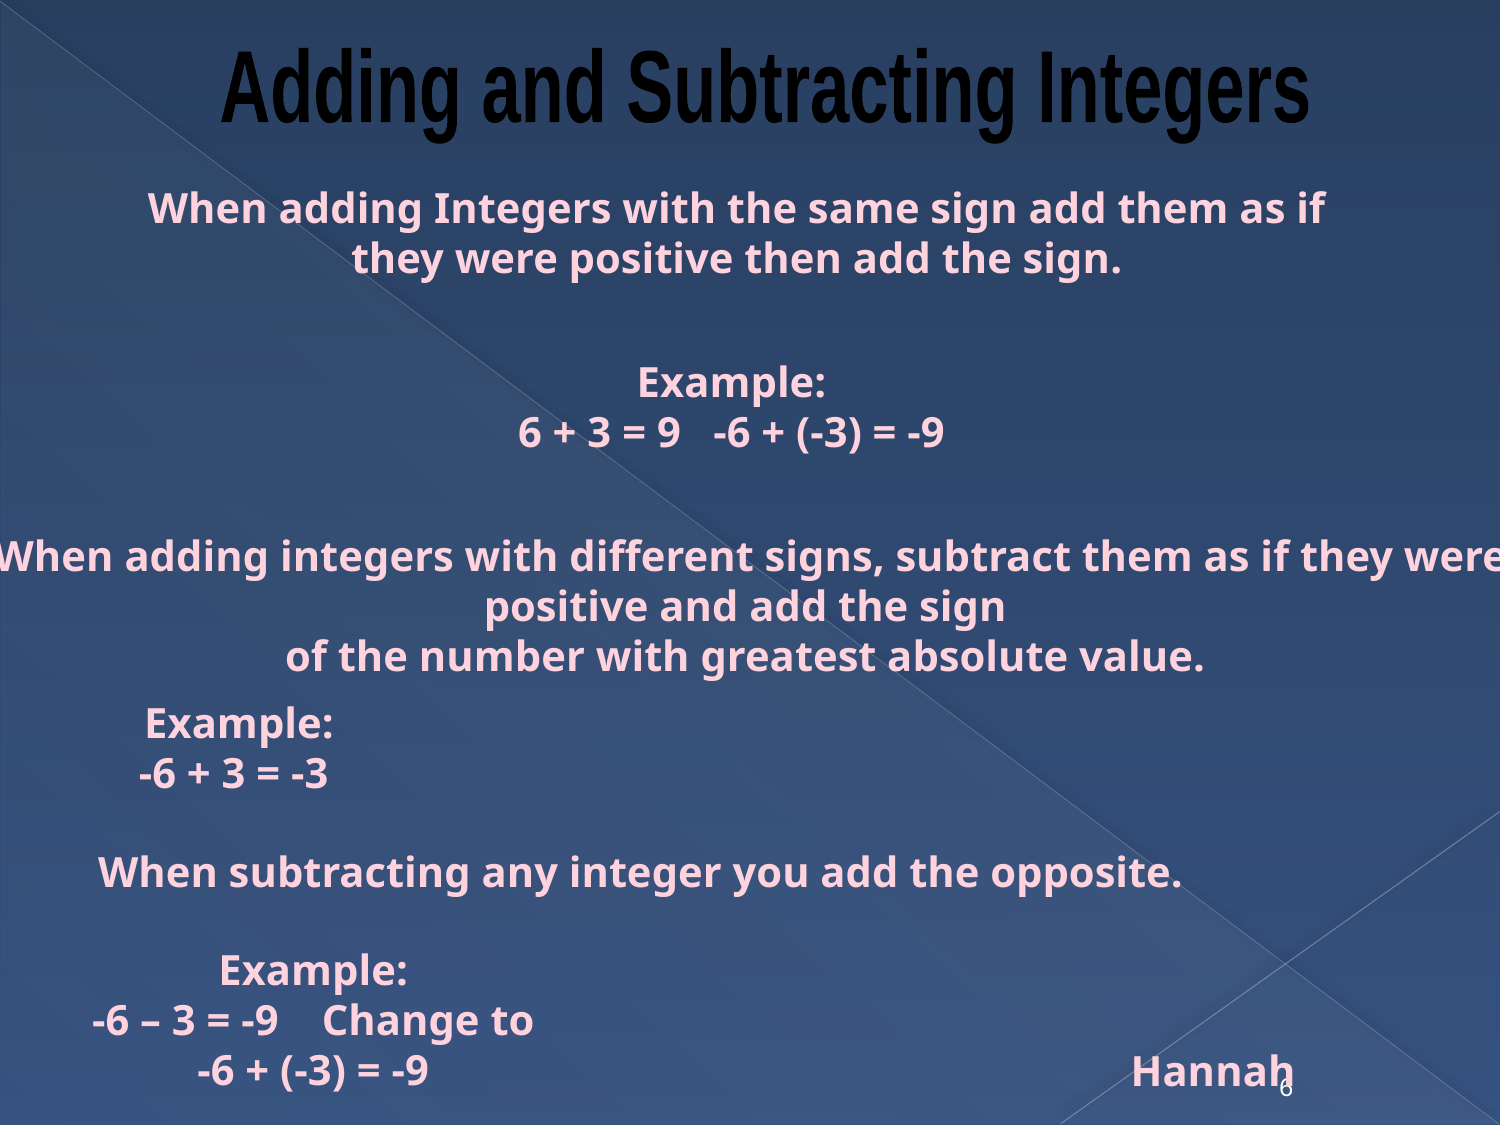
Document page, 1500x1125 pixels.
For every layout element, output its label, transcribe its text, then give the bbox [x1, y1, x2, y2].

text_box When adding integers with different signs, subtract them as if they were positive and add the sign of the number with greatest absolute value. [0, 522, 1500, 688]
text_box When subtracting any integer you add the opposite. [83, 837, 1199, 903]
text_box Hannah [1115, 1037, 1311, 1103]
text_box Example: 6 + 3 = 9 -6 + (-3) = -9 [438, 348, 1025, 464]
text_box Example: -6 – 3 = -9 Change to -6 + (-3) = -9 [76, 936, 550, 1102]
text_box Example: -6 + 3 = -3 [94, 688, 384, 804]
slide_number 6 [1245, 1063, 1328, 1113]
text_box When adding Integers with the same sign add them as if they were positive then add the sign. [132, 173, 1341, 289]
